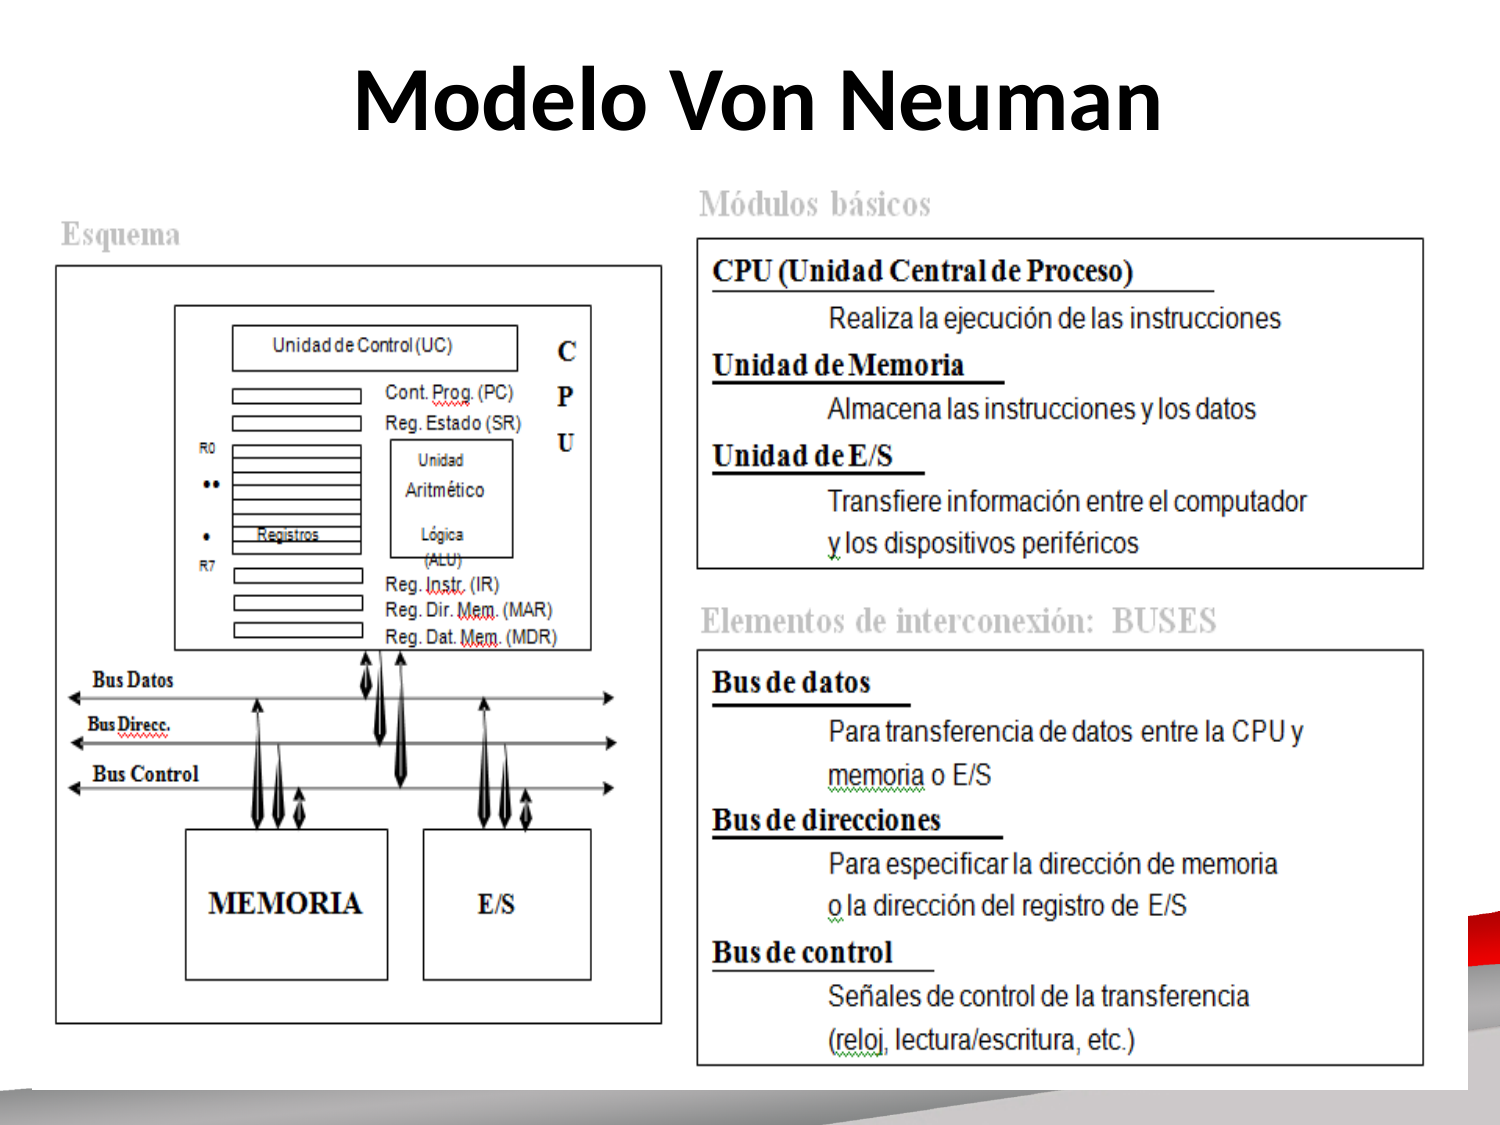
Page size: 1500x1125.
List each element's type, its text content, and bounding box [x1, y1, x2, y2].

picture [0, 162, 1500, 1125]
title Modelo Von Neuman [93, 0, 1444, 160]
